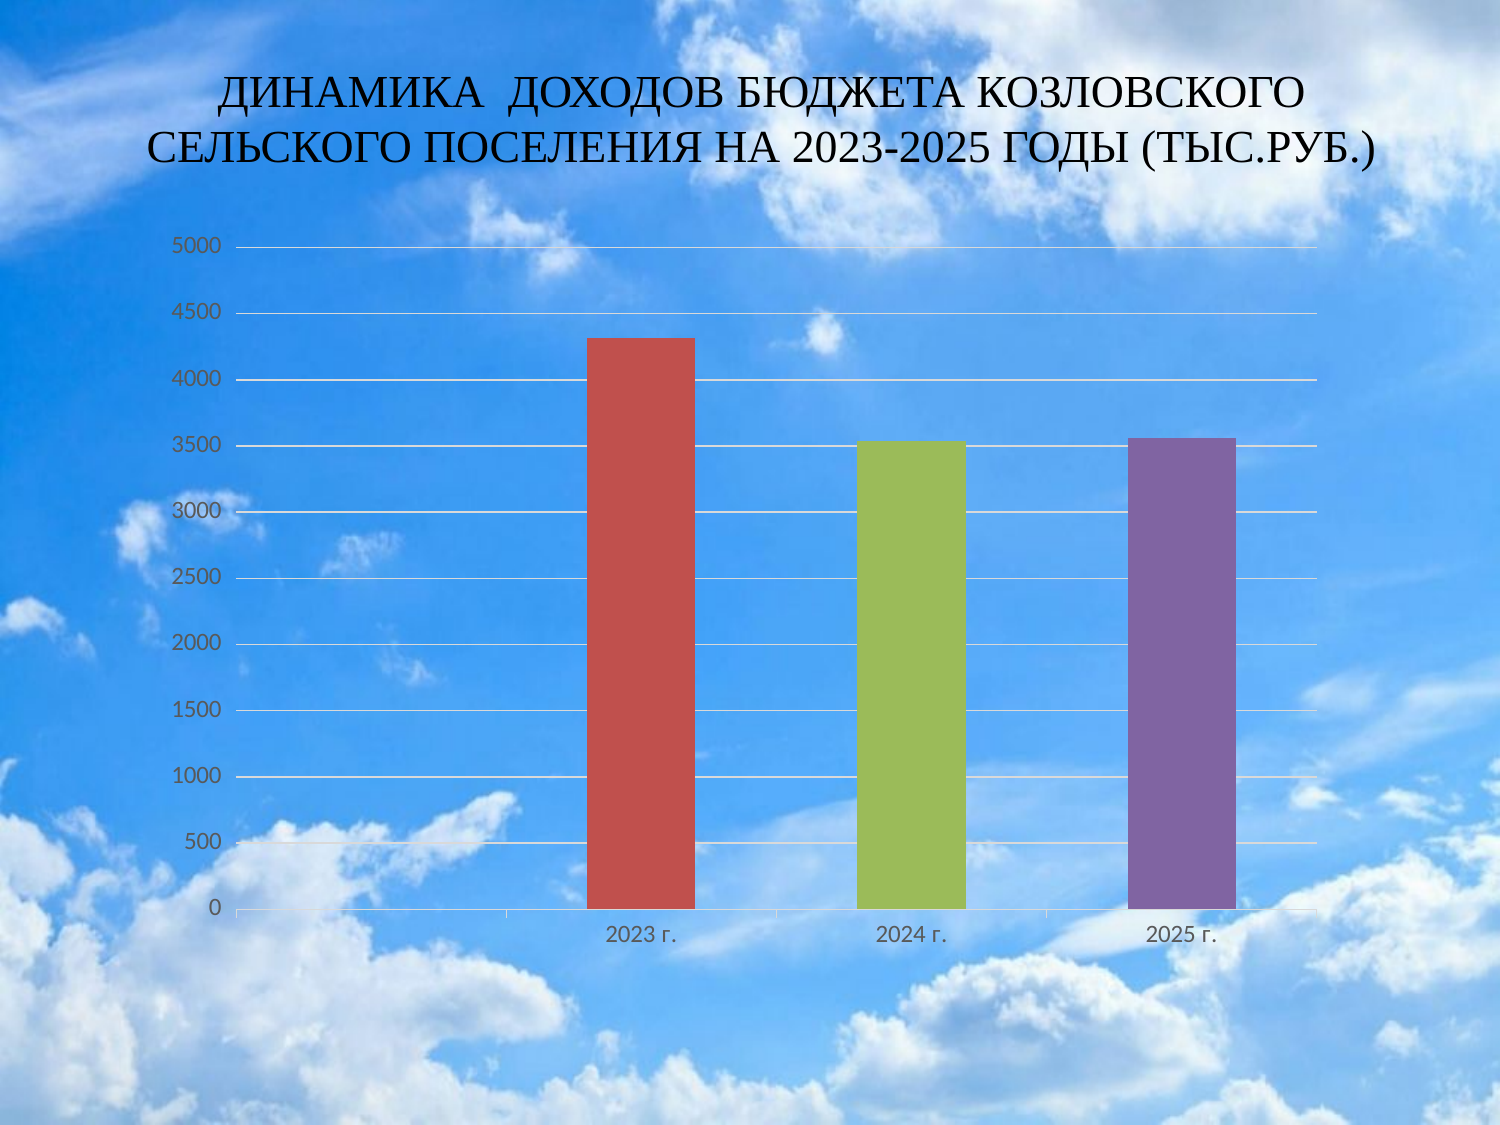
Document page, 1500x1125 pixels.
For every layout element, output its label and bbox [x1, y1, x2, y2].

picture [0, 0, 1500, 1125]
chart [147, 219, 1341, 965]
